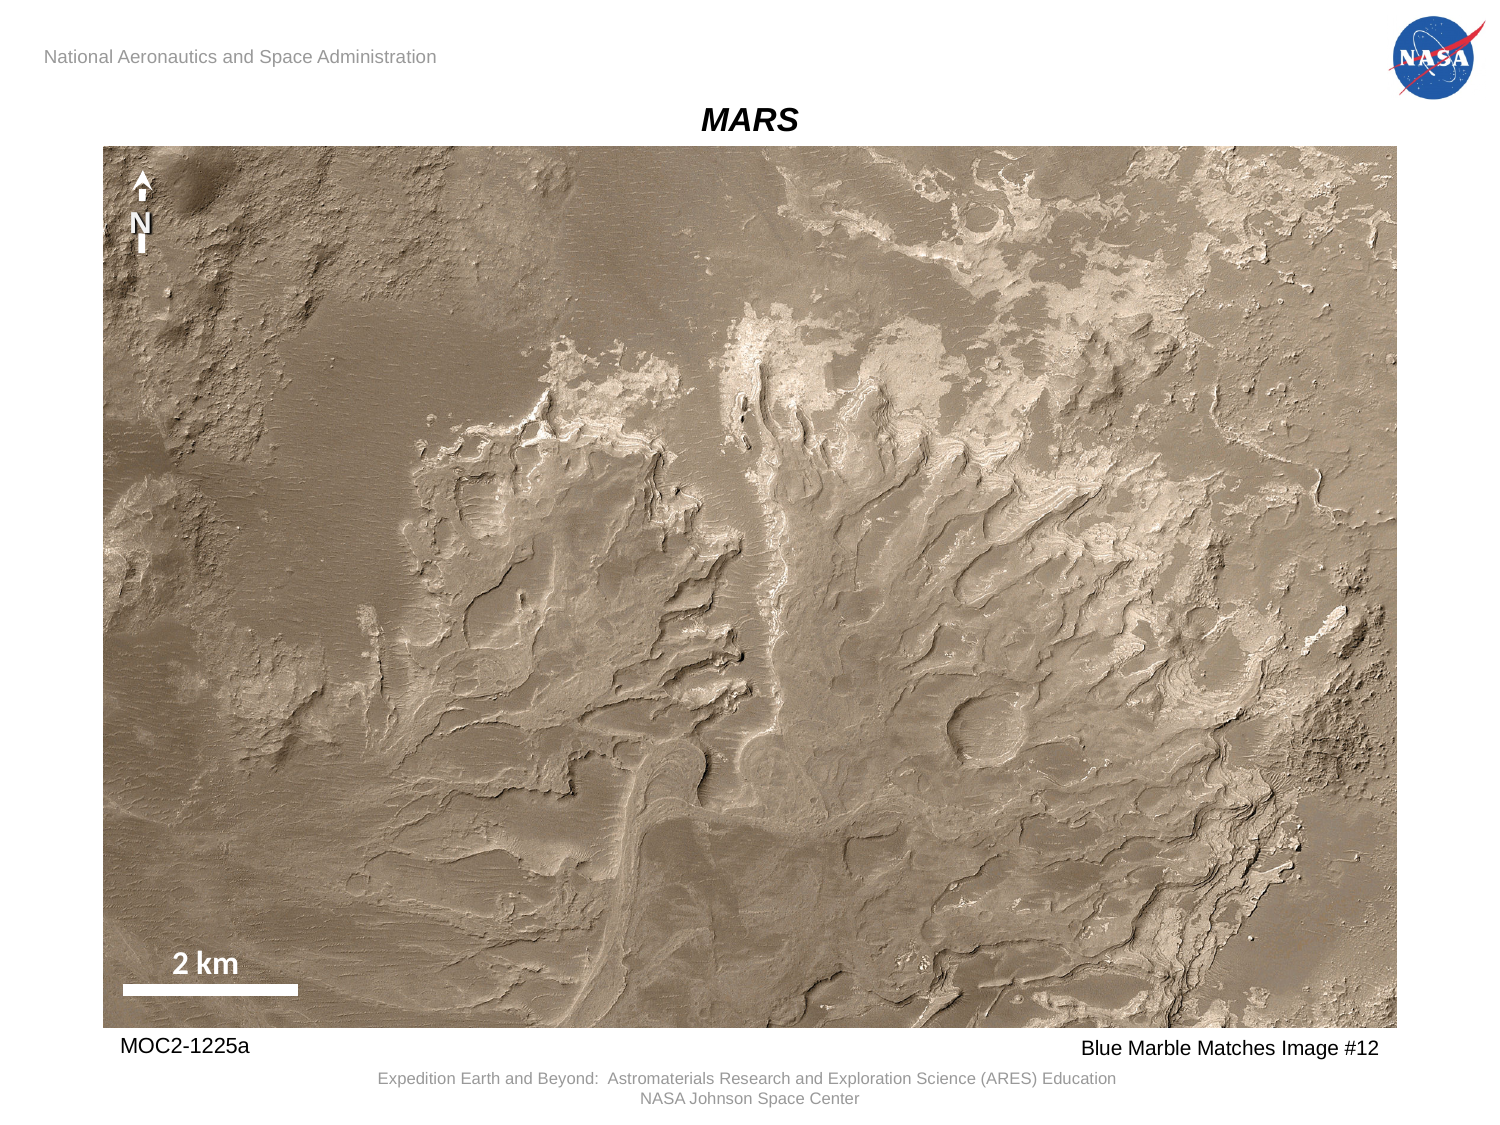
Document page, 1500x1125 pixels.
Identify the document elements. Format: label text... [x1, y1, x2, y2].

picture [1387, 15, 1486, 100]
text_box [103, 146, 1397, 1069]
text_box MARS [381, 91, 1119, 145]
